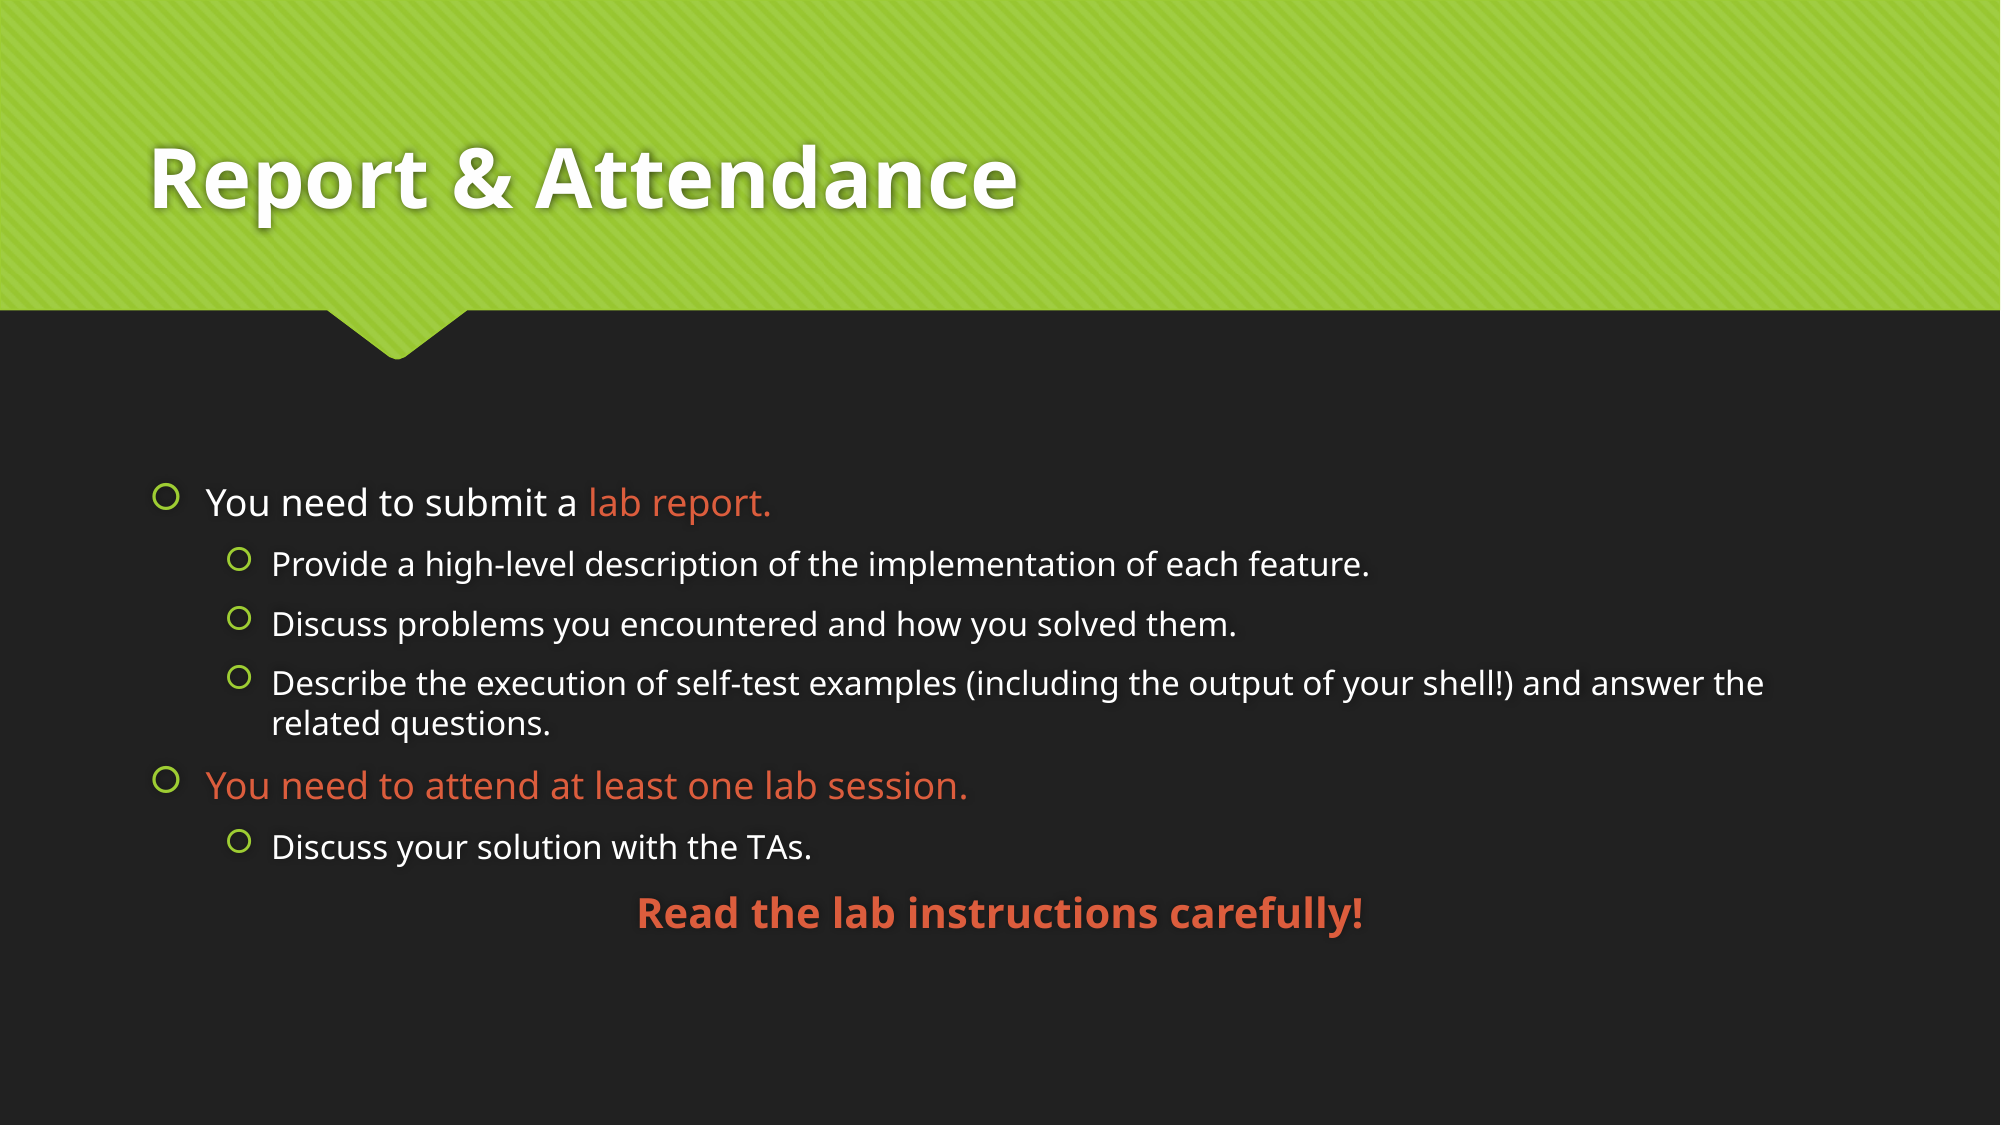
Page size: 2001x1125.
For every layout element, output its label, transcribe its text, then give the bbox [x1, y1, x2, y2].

list You need to submit a lab report. Provide a high-level description of the implementation of each feature. Discuss problems you encountered and how you solved them. Describe the execution of self-test examples (including the output of your shell!) and answer the related questions. You need to attend at least one lab session. Discuss your solution with the TAs. Read the lab instructions carefully! [134, 364, 1866, 1052]
title Report & Attendance [132, 73, 1868, 233]
